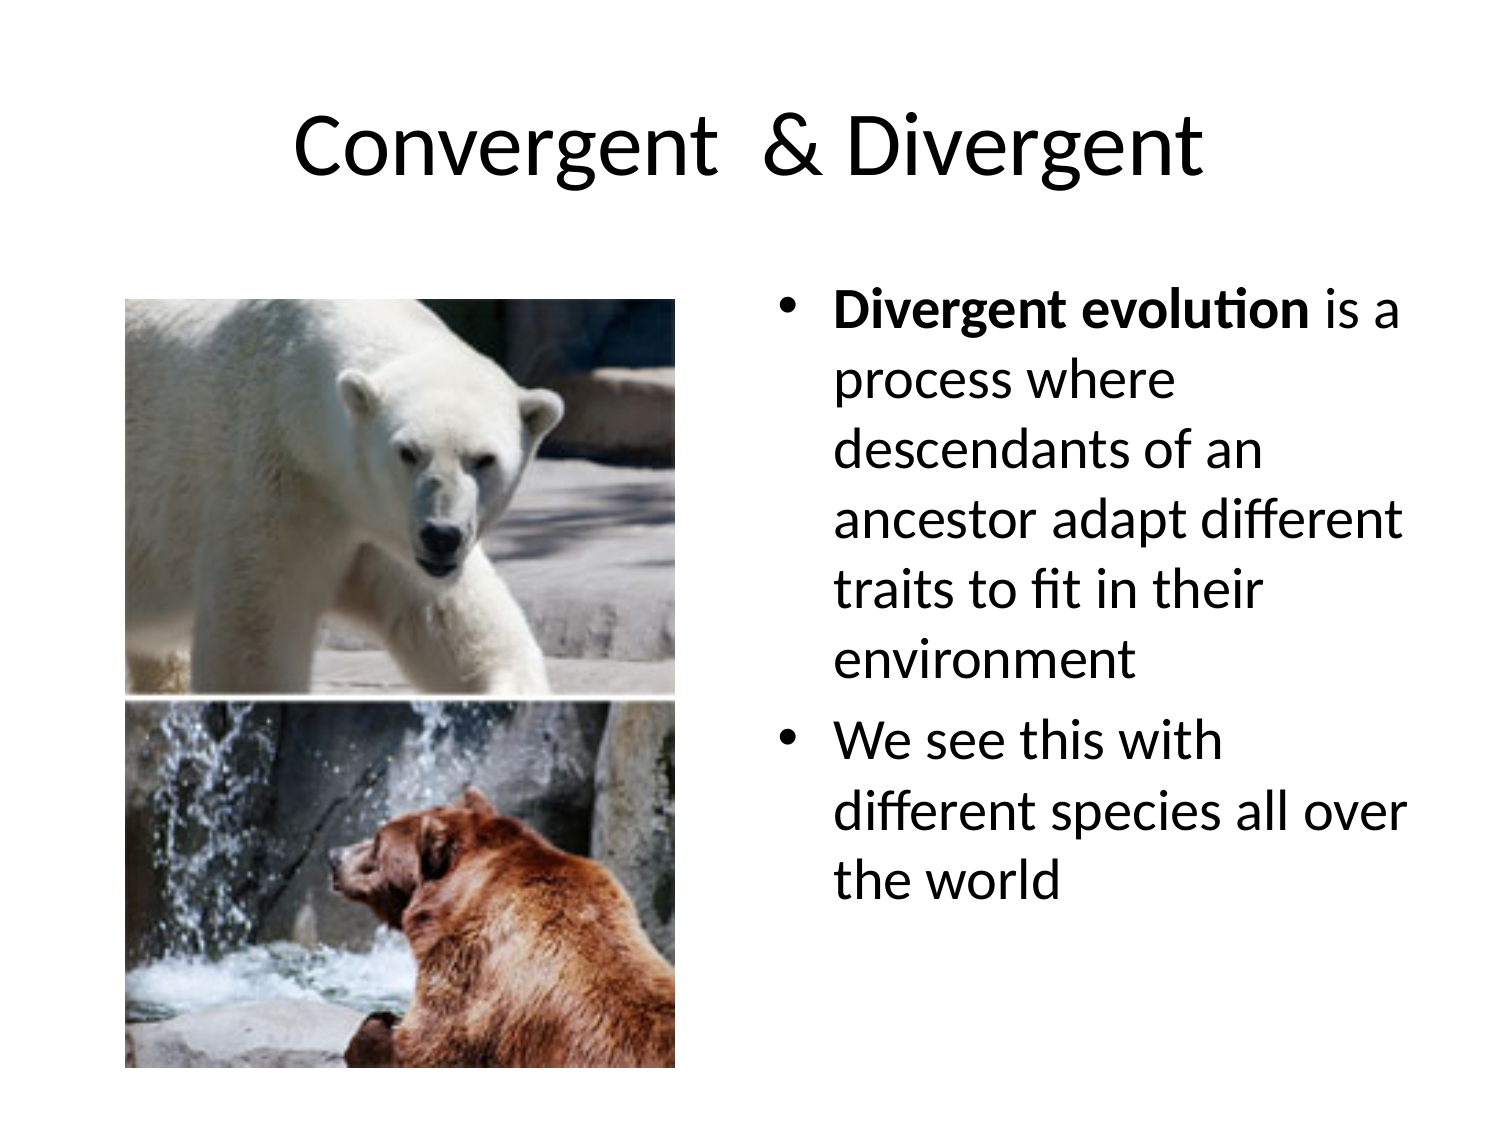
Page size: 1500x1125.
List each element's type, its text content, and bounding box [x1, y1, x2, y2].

title Convergent & Divergent [75, 45, 1425, 233]
list Divergent evolution is a process where descendants of an ancestor adapt different traits to fit in their environment We see this with different species all over the world [762, 262, 1425, 1005]
picture [124, 299, 676, 1068]
